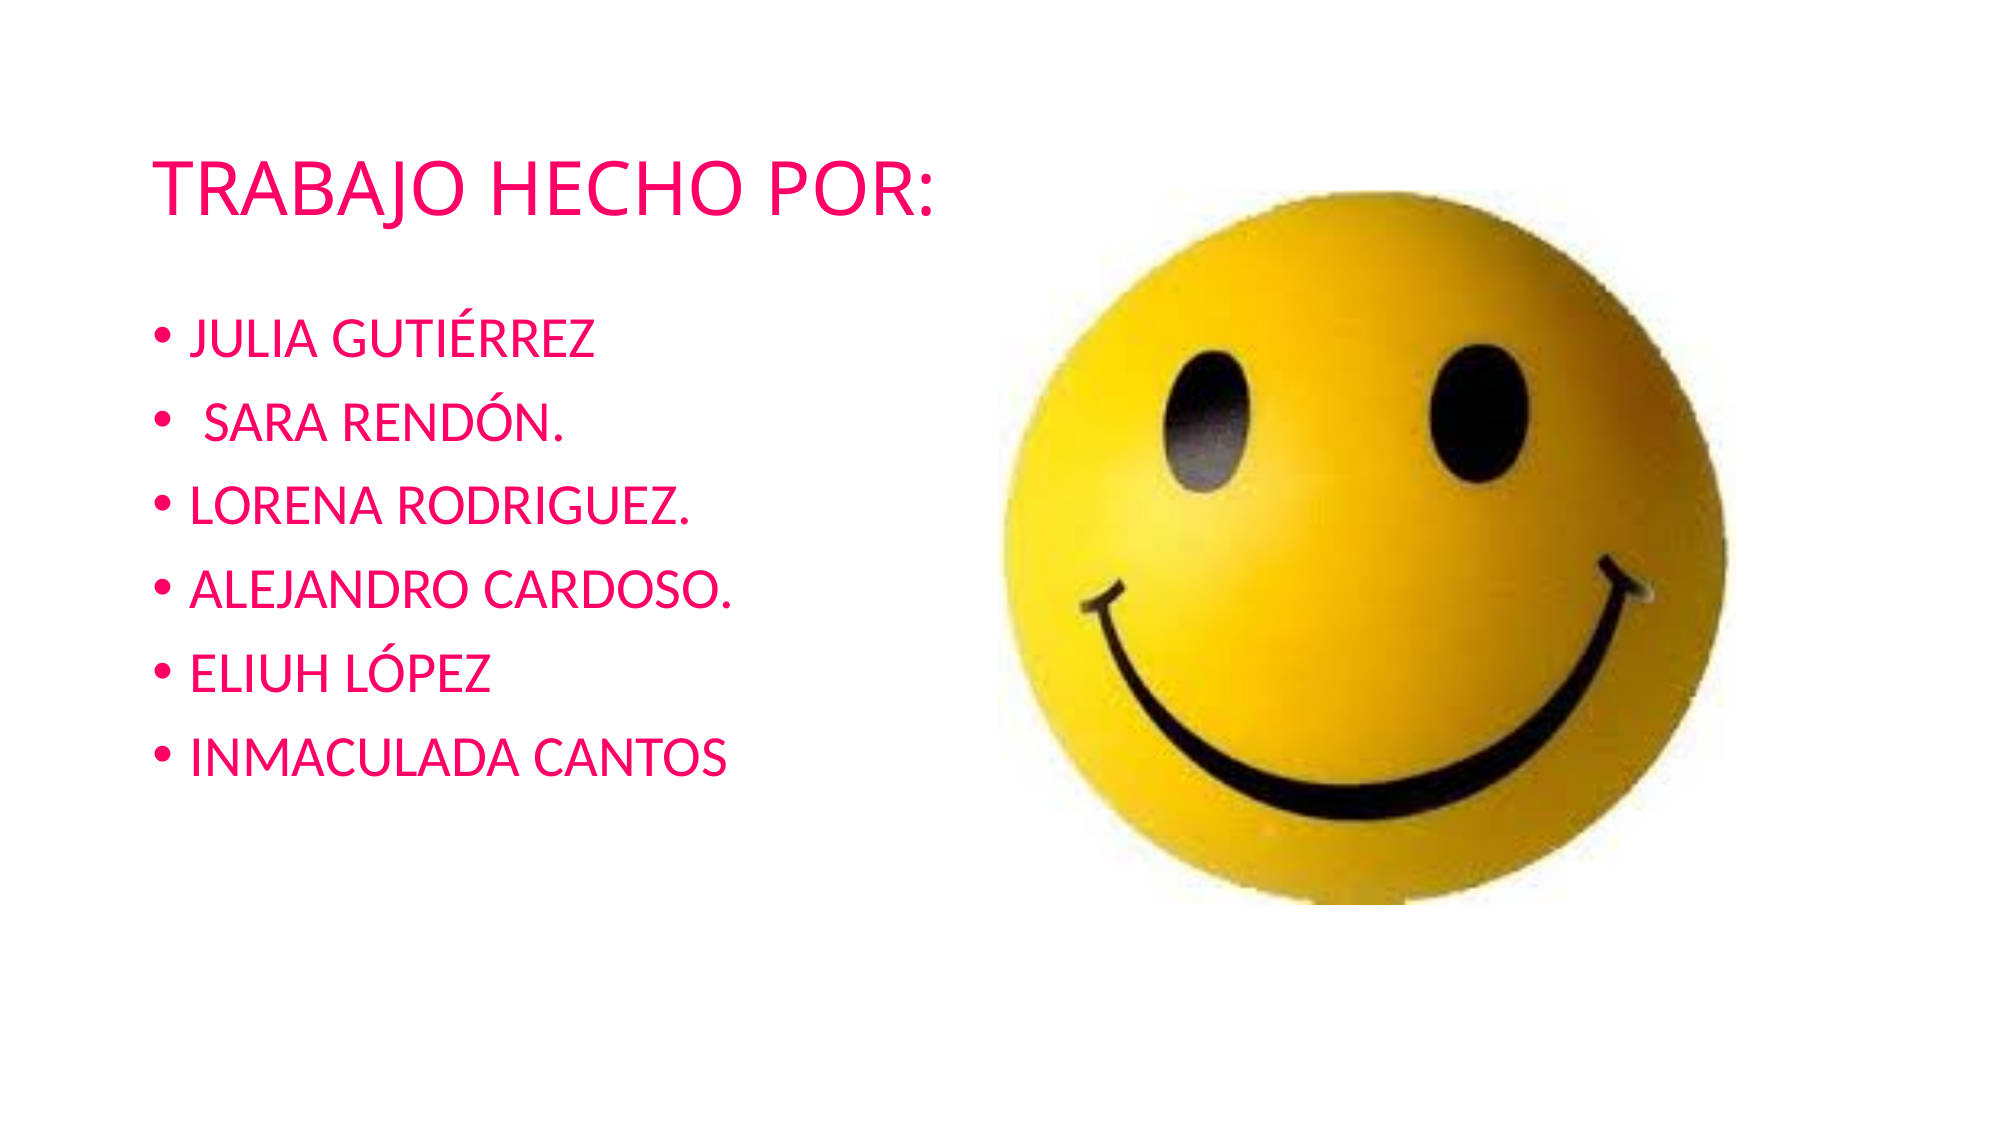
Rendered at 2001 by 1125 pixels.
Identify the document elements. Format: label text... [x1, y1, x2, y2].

title TRABAJO HECHO POR: [137, 82, 1021, 299]
list JULIA GUTIÉRREZ SARA RENDÓN. LORENA RODRIGUEZ. ALEJANDRO CARDOSO. ELIUH LÓPEZ INMACULADA CANTOS [137, 299, 1863, 1014]
picture [999, 190, 1736, 905]
